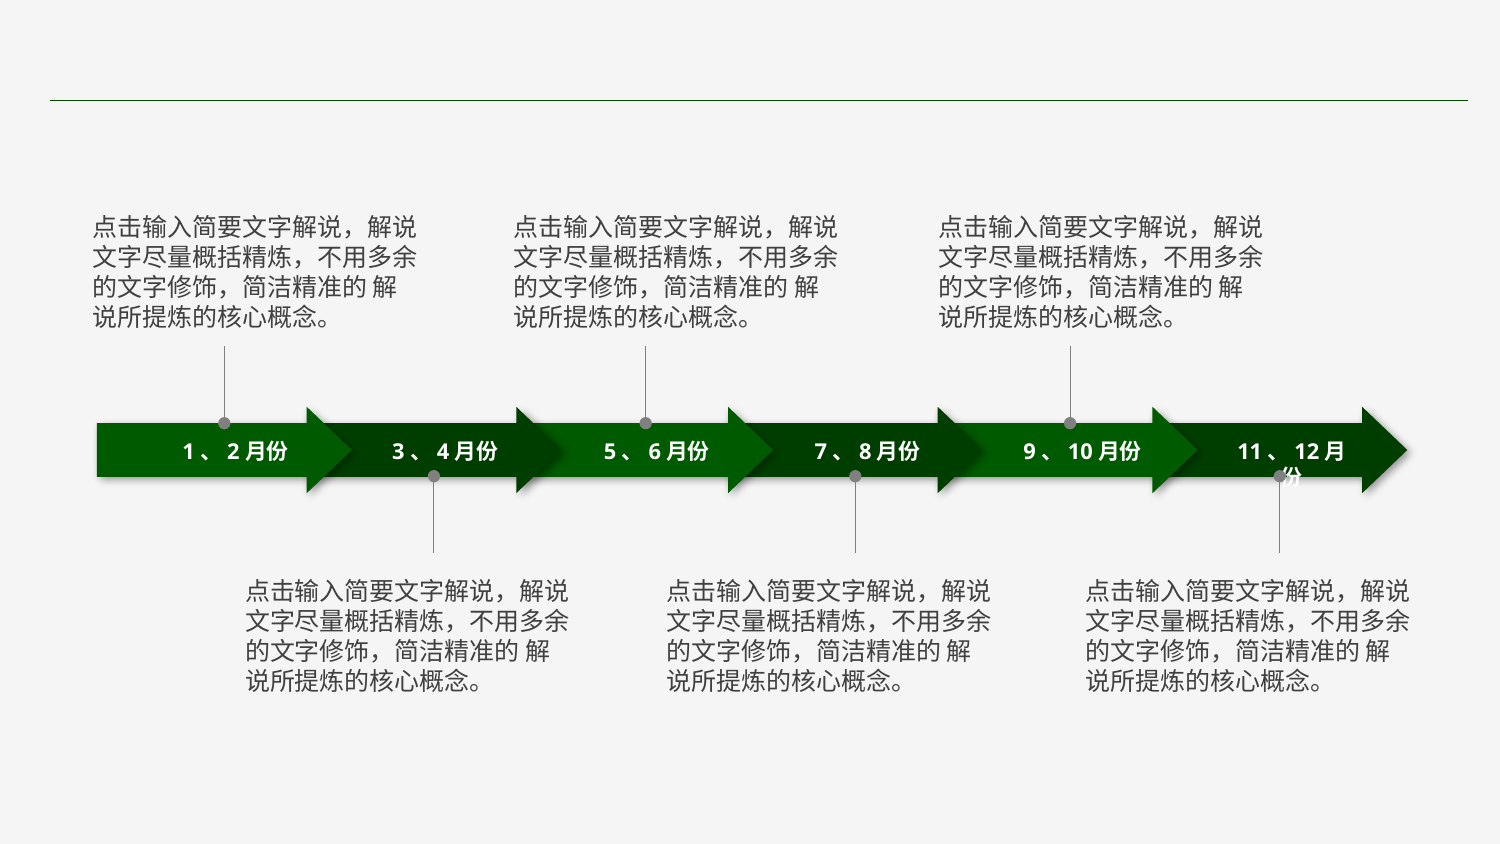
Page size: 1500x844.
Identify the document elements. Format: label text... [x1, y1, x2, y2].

text_box 点击输入简要文字解说，解说文字尽量概括精炼，不用多余的文字修饰，简洁精准的 解说所提炼的核心概念。 [513, 211, 840, 332]
text_box 7、8月份 [788, 429, 947, 471]
text_box [95, 404, 354, 496]
text_box [333, 404, 563, 496]
text_box 点击输入简要文字解说，解说文字尽量概括精炼，不用多余的文字修饰，简洁精准的 解说所提炼的核心概念。 [938, 211, 1264, 332]
text_box 1、2月份 [162, 429, 309, 471]
text_box 5、6月份 [584, 429, 730, 471]
text_box [1177, 404, 1409, 487]
text_box [964, 404, 1200, 496]
text_box 点击输入简要文字解说，解说文字尽量概括精炼，不用多余的文字修饰，简洁精准的 解说所提炼的核心概念。 [245, 575, 571, 696]
text_box 点击输入简要文字解说，解说文字尽量概括精炼，不用多余的文字修饰，简洁精准的 解说所提炼的核心概念。 [1085, 575, 1411, 696]
text_box 11、12月份 [1213, 429, 1371, 498]
text_box 9、10月份 [1002, 429, 1163, 471]
text_box 点击输入简要文字解说，解说文字尽量概括精炼，不用多余的文字修饰，简洁精准的 解说所提炼的核心概念。 [666, 575, 992, 696]
text_box 点击输入简要文字解说，解说文字尽量概括精炼，不用多余的文字修饰，简洁精准的 解说所提炼的核心概念。 [92, 211, 418, 332]
text_box 3、4月份 [372, 429, 518, 471]
text_box [753, 404, 985, 496]
text_box [542, 404, 775, 496]
